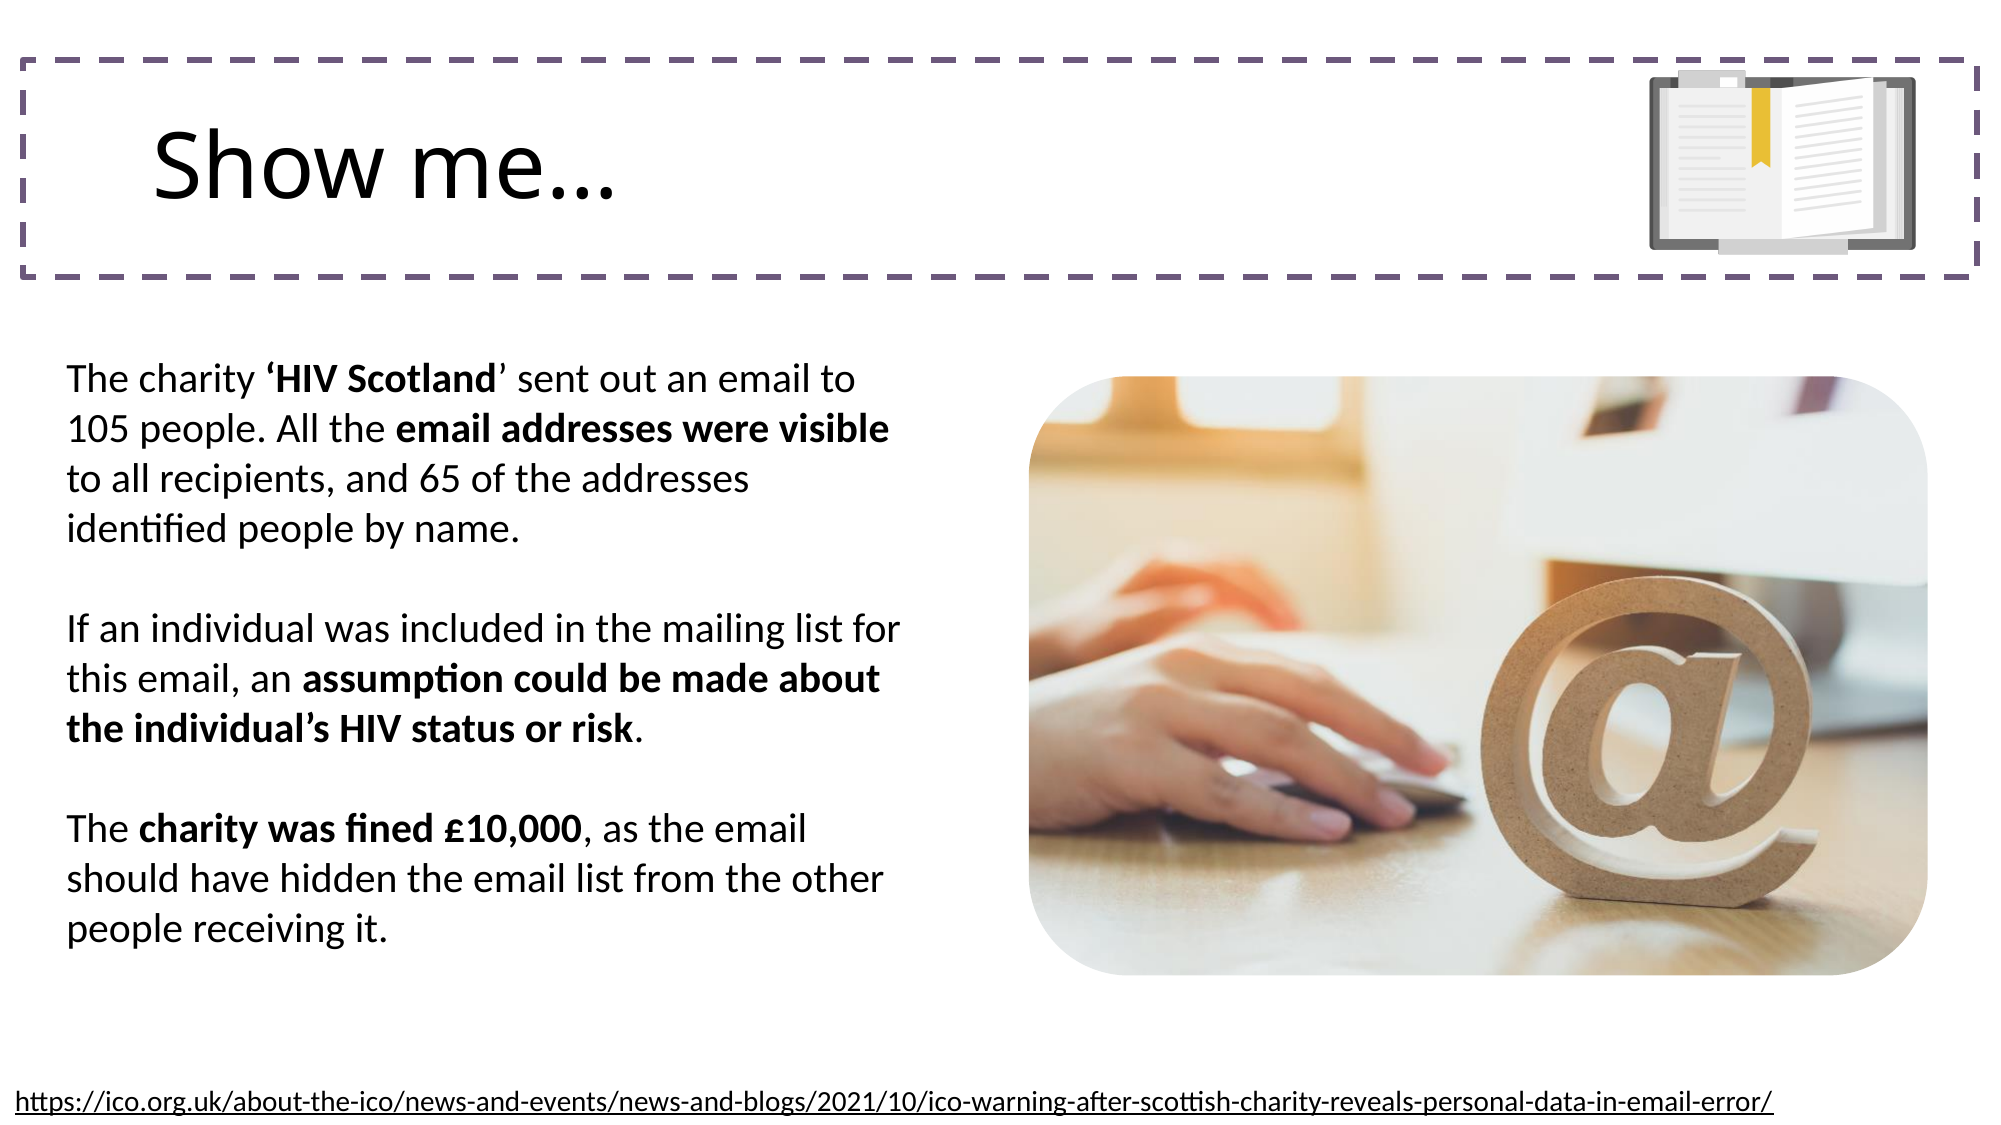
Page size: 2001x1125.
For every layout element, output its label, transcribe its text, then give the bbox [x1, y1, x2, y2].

picture [1028, 376, 1928, 976]
text_box The charity ‘HIV Scotland’ sent out an email to 105 people. All the email addresses were visible to all recipients, and 65 of the addresses identified people by name. If an individual was included in the mailing list for this email, an assumption could be made about the individual’s HIV status or risk. The charity was fined £10,000, as the email should have hidden the email list from the other people receiving it. [51, 343, 933, 1059]
text_box https://ico.org.uk/about-the-ico/news-and-events/news-and-blogs/2021/10/ico-warning-after-scottish-charity-reveals-personal-data-in-email-error/ [0, 1074, 1987, 1125]
title Show me… [137, 59, 1863, 278]
picture [1649, 0, 1955, 341]
